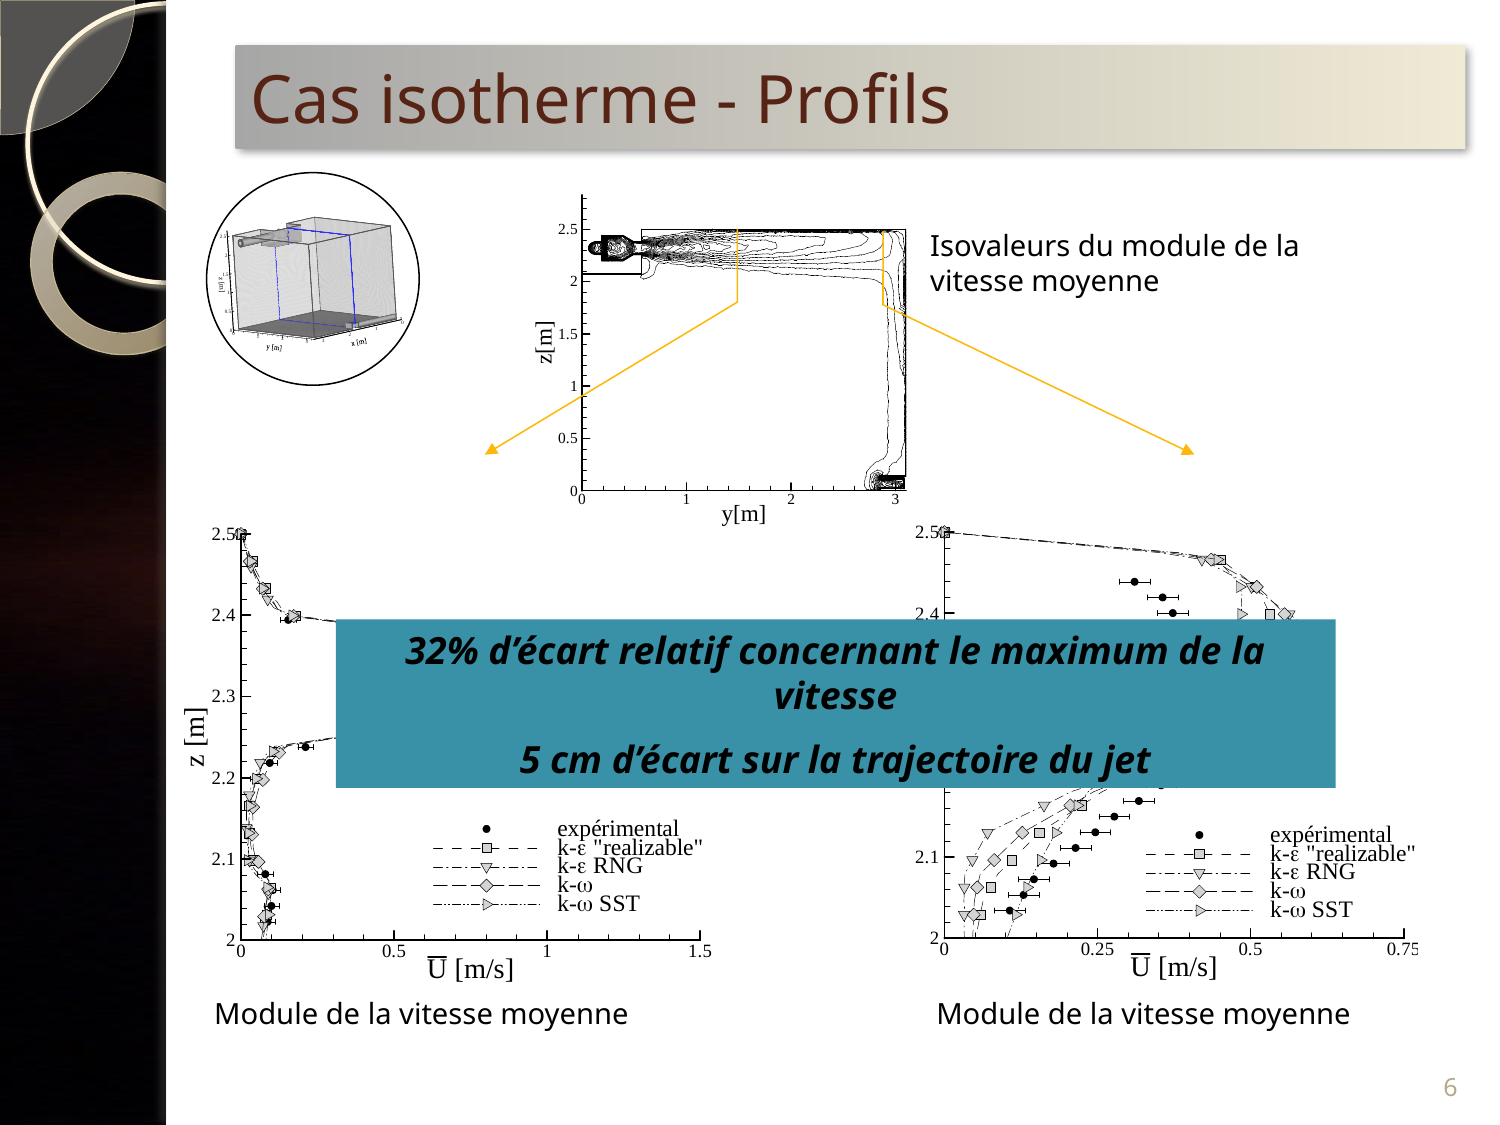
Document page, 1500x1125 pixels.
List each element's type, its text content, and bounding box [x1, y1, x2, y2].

picture [32, 13, 160, 207]
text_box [206, 172, 420, 386]
picture [0, 134, 166, 1125]
picture [182, 148, 1418, 989]
title Cas isotherme - Profils [235, 45, 1466, 149]
text_box Isovaleurs du module de la vitesse moyenne [965, 219, 1372, 305]
picture [136, 0, 164, 4]
text_box Module de la vitesse moyenne [921, 988, 1465, 1038]
text_box [484, 434, 518, 455]
slide_number 6 [1413, 1034, 1488, 1113]
picture [62, 195, 160, 280]
text_box 32% d’écart relatif concernant le maximum de la vitesse 5 cm d’écart sur la trajectoire du jet [722, 619, 879, 788]
picture [53, 241, 160, 332]
text_box [965, 344, 1195, 455]
text_box Module de la vitesse moyenne [199, 987, 743, 1038]
